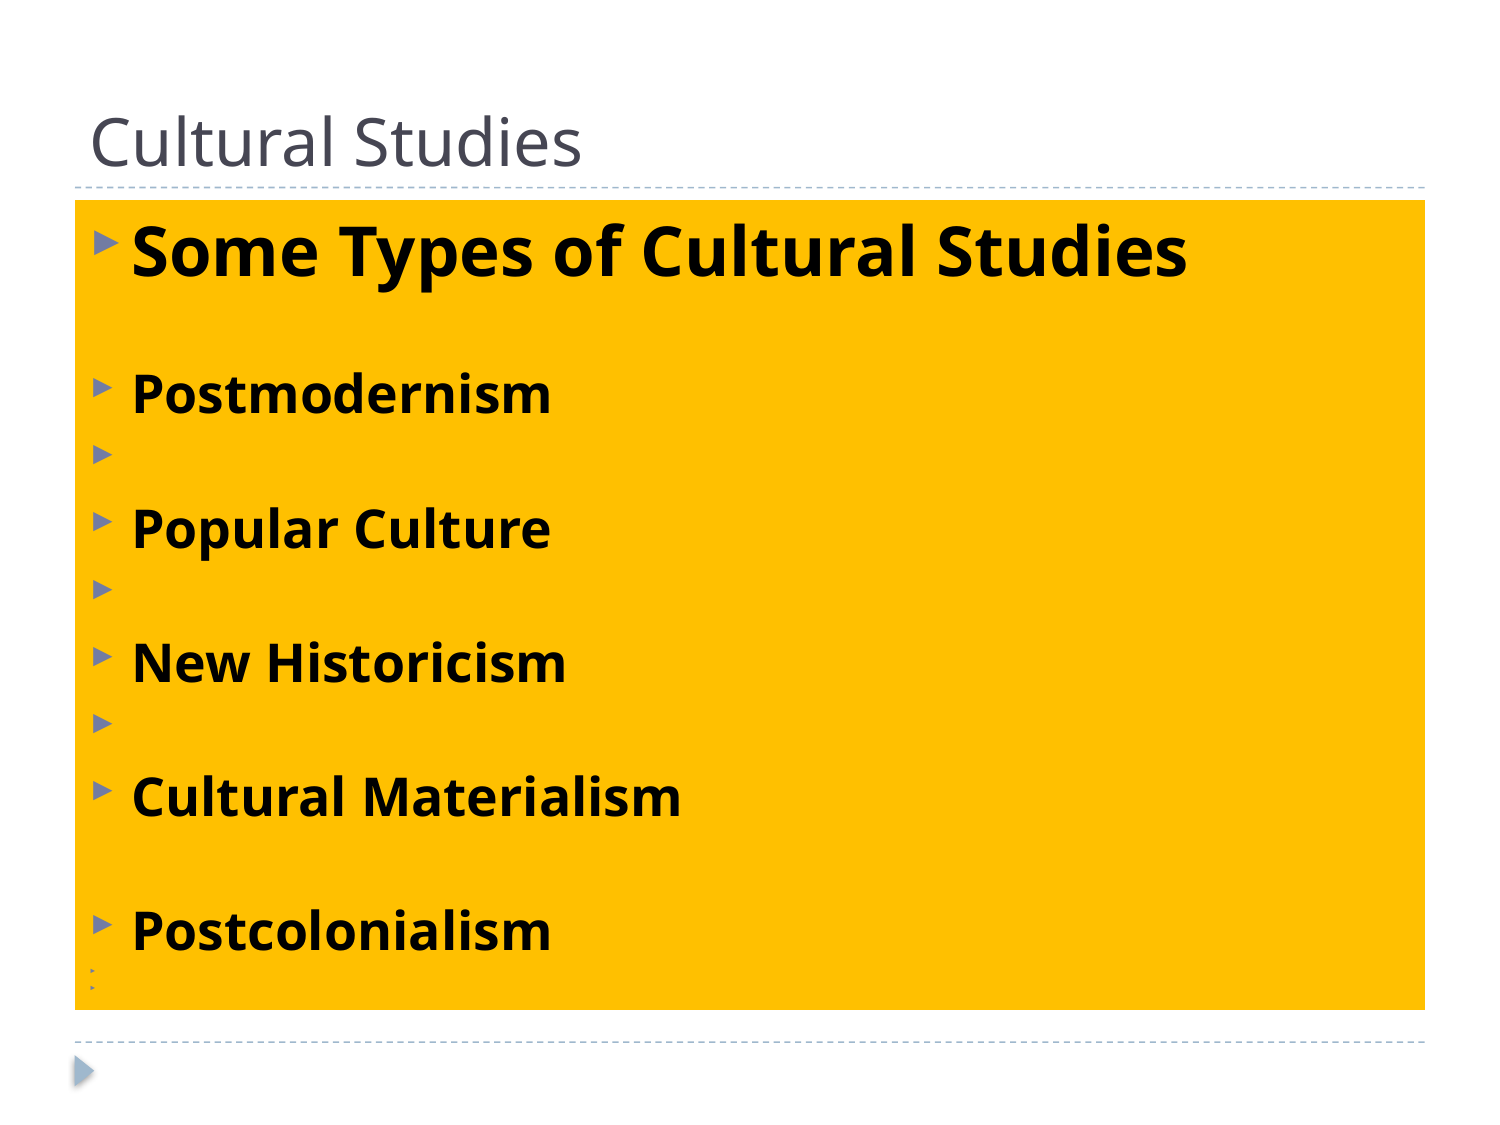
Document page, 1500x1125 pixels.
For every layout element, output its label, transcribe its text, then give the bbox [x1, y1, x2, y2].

title Cultural Studies [75, 24, 1425, 188]
list Some Types of Cultural Studies Postmodernism Popular Culture New Historicism Cultural Materialism Postcolonialism [75, 200, 1425, 1010]
